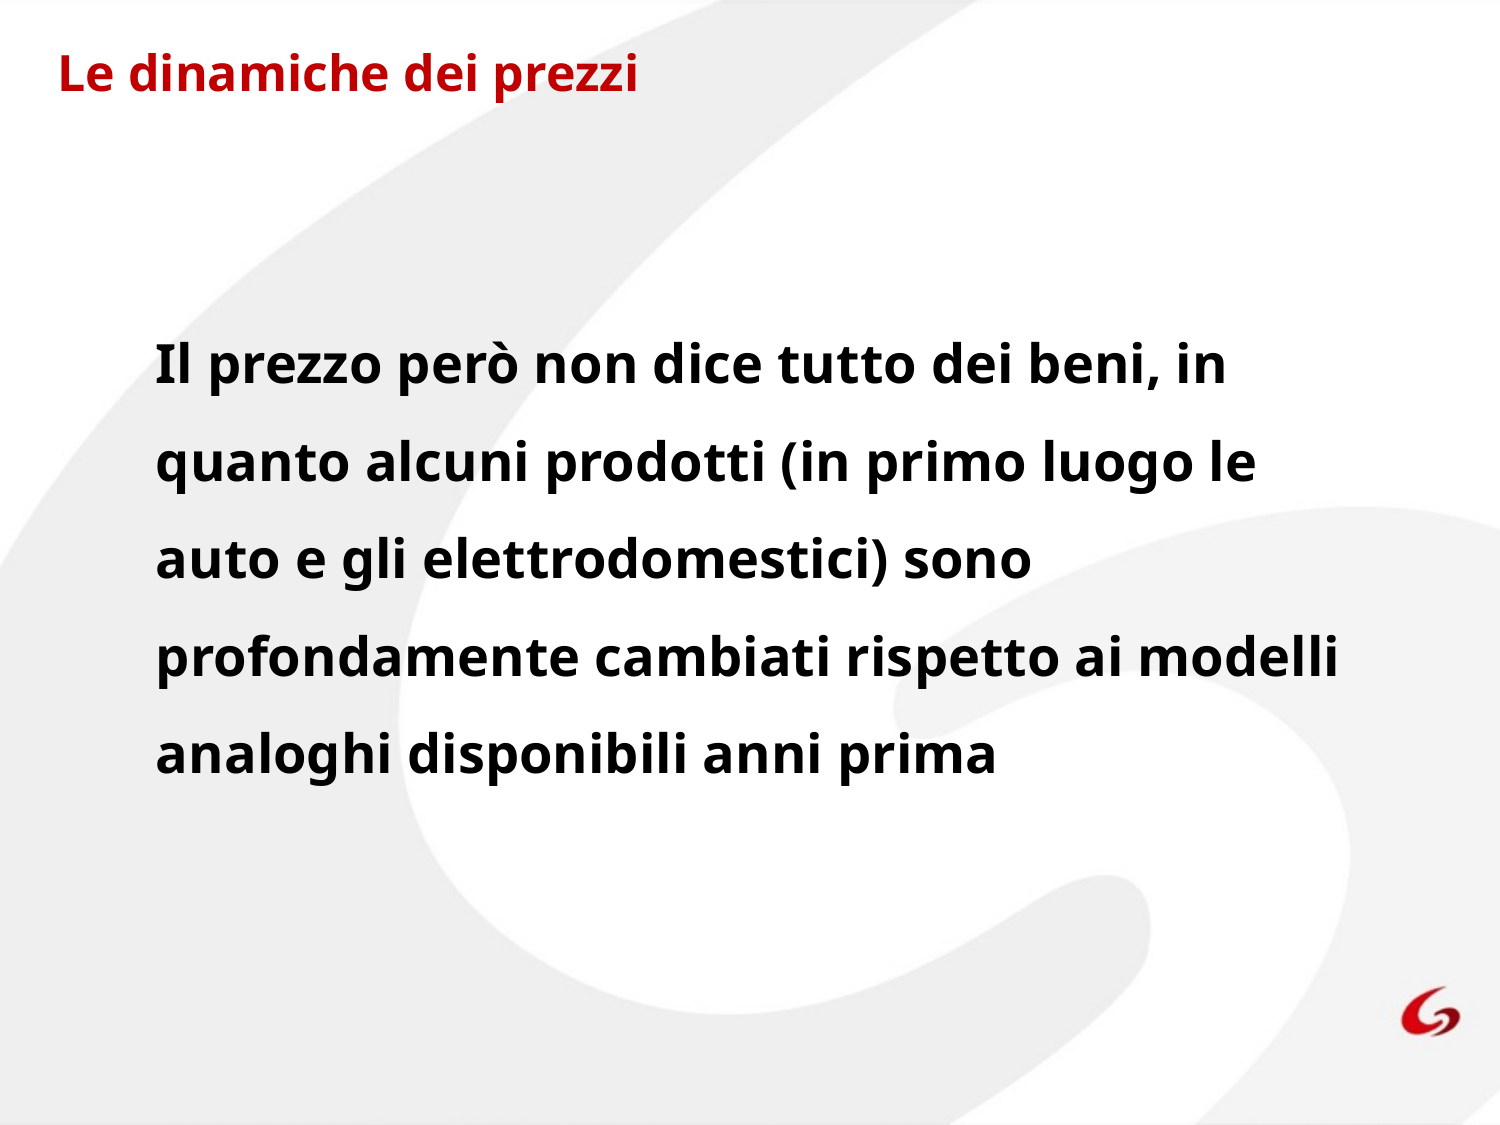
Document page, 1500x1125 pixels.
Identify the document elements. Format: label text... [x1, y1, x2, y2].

picture [0, 0, 1500, 1125]
title Le dinamiche dei prezzi [42, 0, 1500, 144]
list Il prezzo però non dice tutto dei beni, in quanto alcuni prodotti (in primo luogo le auto e gli elettrodomestici) sono profondamente cambiati rispetto ai modelli analoghi disponibili anni prima [140, 289, 1385, 877]
